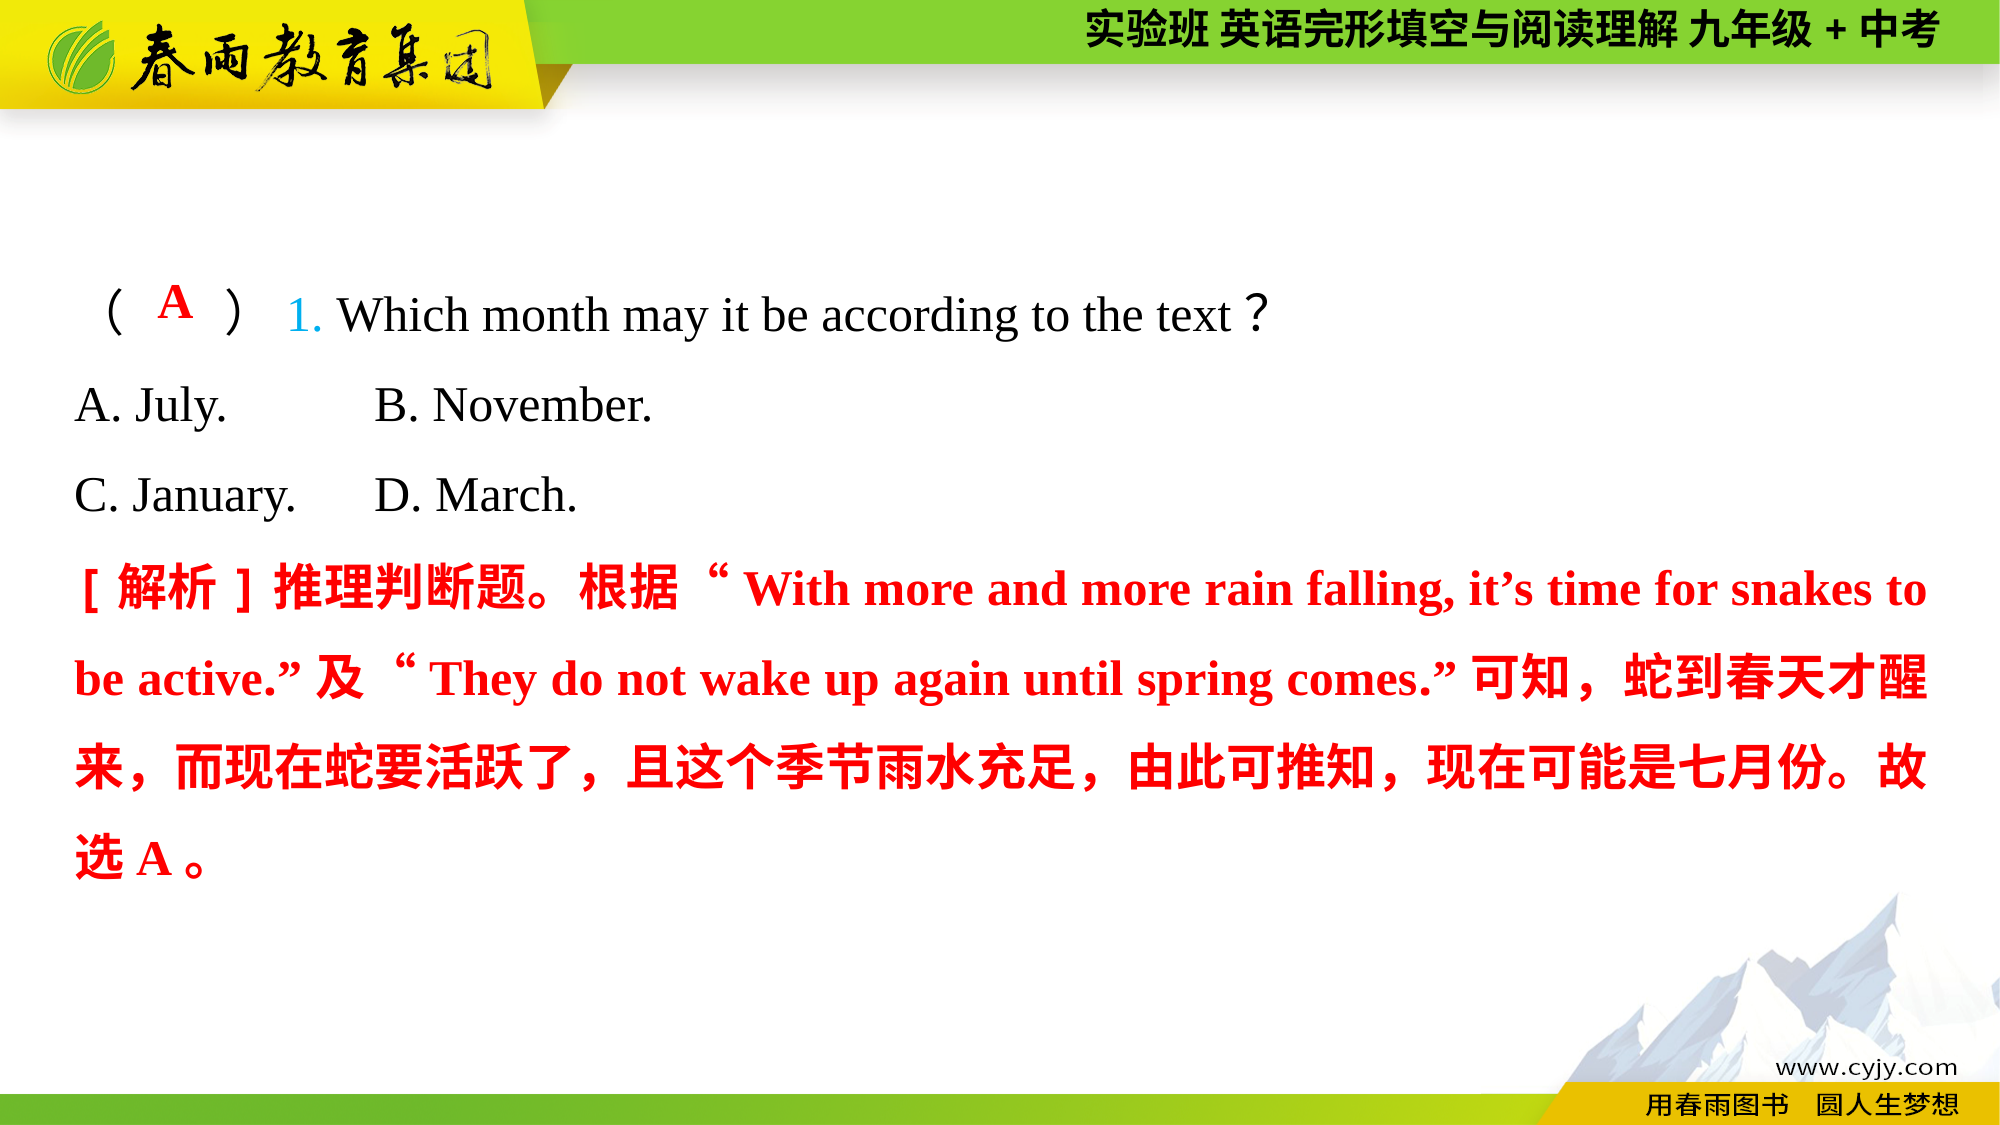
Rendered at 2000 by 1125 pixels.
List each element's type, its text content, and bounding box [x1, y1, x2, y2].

text_box [解析]推理判断题。根据“With more and more rain falling, it’s time for snakes to be active.”及“They do not wake up again until spring comes.”可知，蛇到春天才醒来，而现在蛇要活跃了，且这个季节雨水充足，由此可推知，现在可能是七月份。故选A。 [59, 518, 1944, 894]
list （ ）1. Which month may it be according to the text？ A. July. B. November. C. January. D. March. [59, 243, 1944, 518]
picture [0, 0, 2000, 1125]
text_box A [142, 260, 209, 336]
